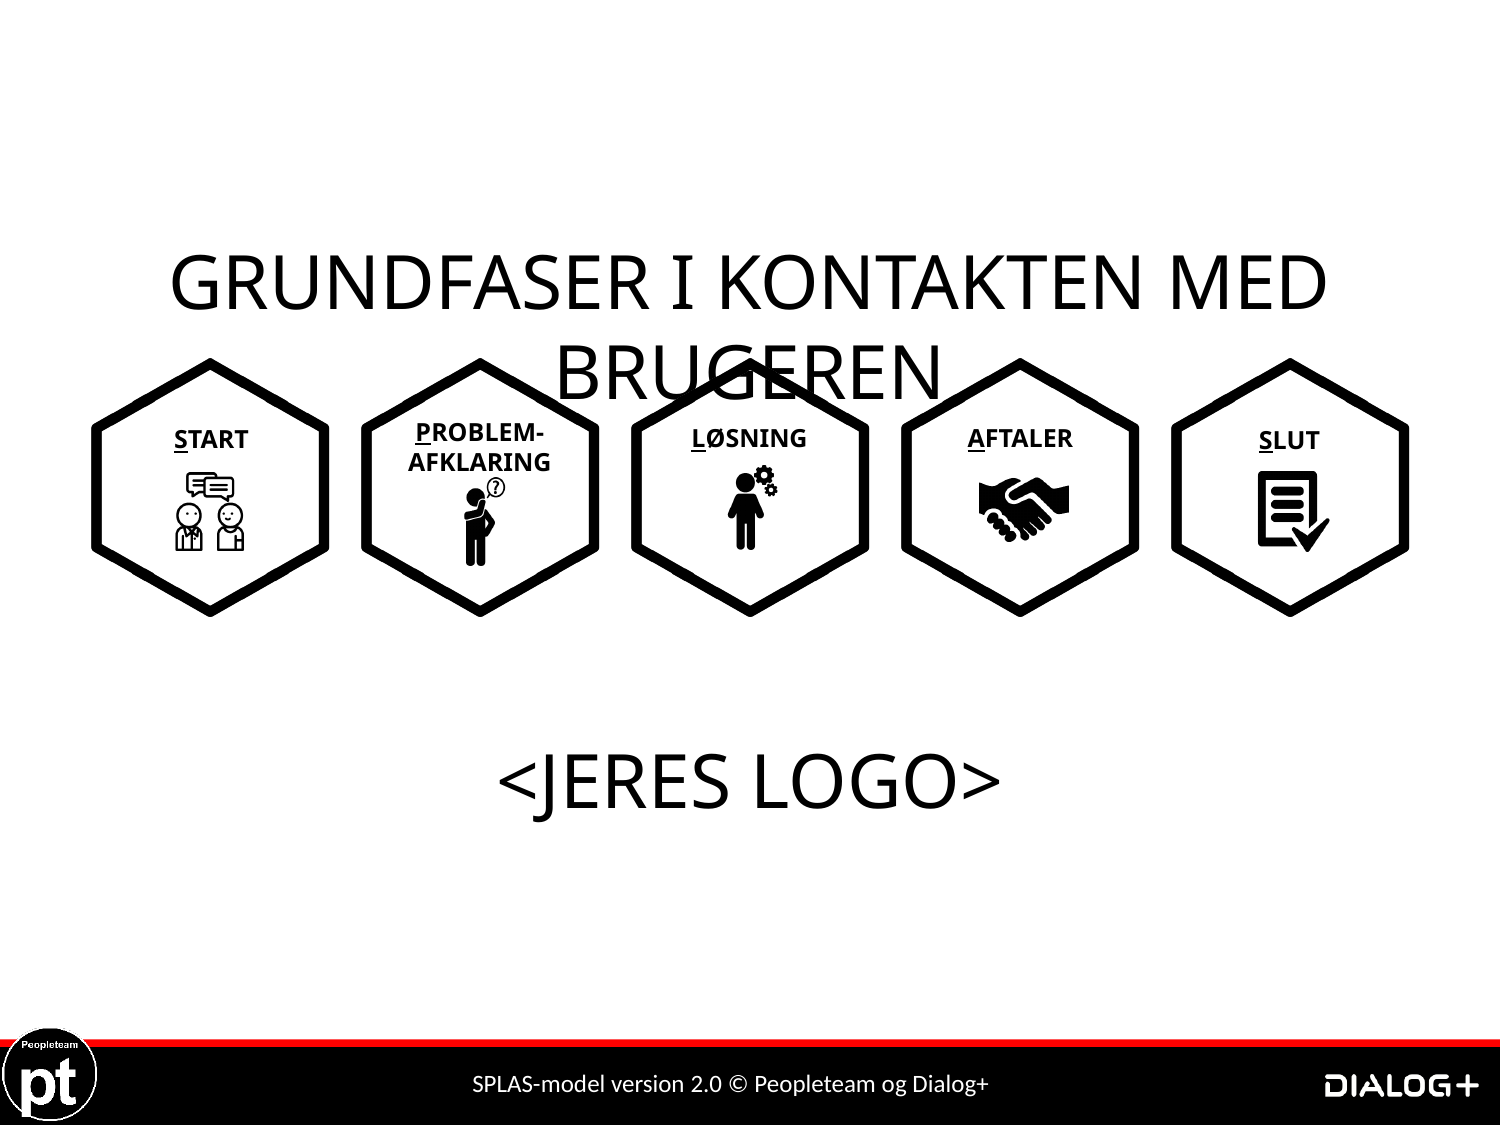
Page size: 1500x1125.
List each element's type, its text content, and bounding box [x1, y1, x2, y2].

text_box GRUNDFASER I KONTAKTEN MED BRUGEREN [0, 227, 1500, 310]
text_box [890, 358, 1150, 617]
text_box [350, 358, 610, 617]
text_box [80, 358, 340, 617]
picture [1303, 1052, 1500, 1118]
picture [2, 1026, 97, 1121]
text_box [1160, 358, 1420, 617]
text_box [620, 358, 880, 617]
text_box <JERES LOGO> [478, 726, 1022, 809]
